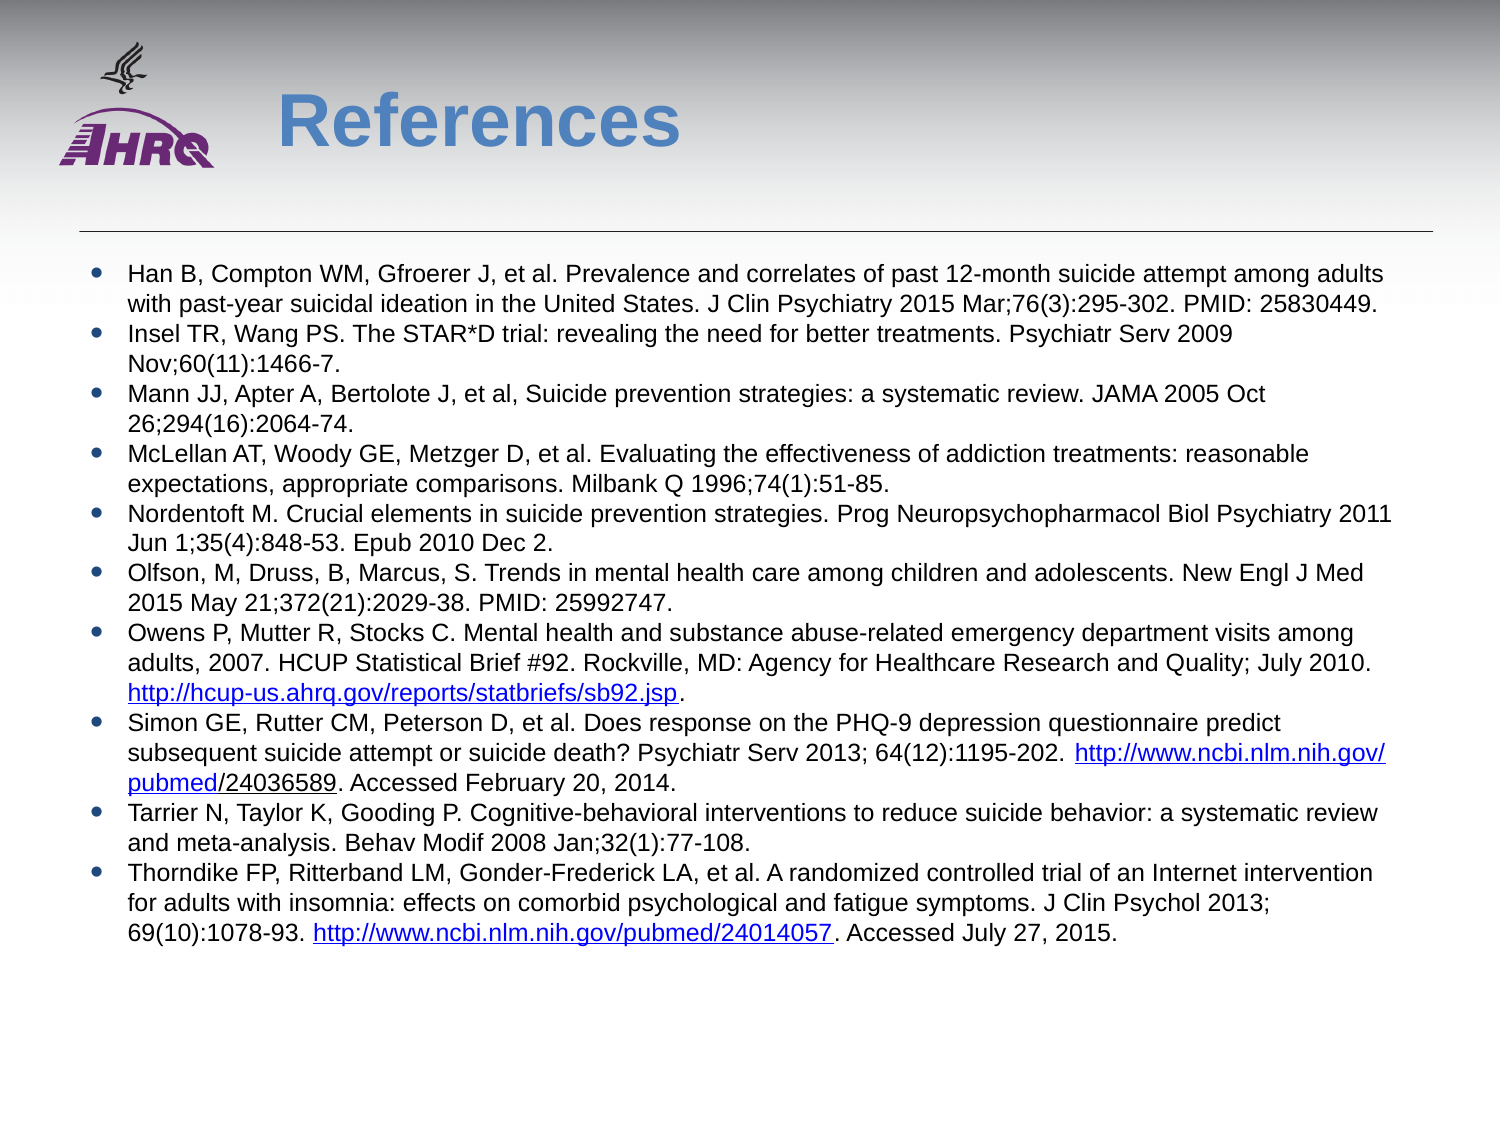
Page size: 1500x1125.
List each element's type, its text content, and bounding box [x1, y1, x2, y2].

title References [262, 45, 1425, 188]
picture [0, 0, 1500, 1125]
list Han B, Compton WM, Gfroerer J, et al. Prevalence and correlates of past 12-month suicide attempt among adults with past-year suicidal ideation in the United States. J Clin Psychiatry 2015 Mar;76(3):295-302. PMID: 25830449. Insel TR, Wang PS. The STAR*D trial: revealing the need for better treatments. Psychiatr Serv 2009 Nov;60(11):1466-7. Mann JJ, Apter A, Bertolote J, et al, Suicide prevention strategies: a systematic review. JAMA 2005 Oct 26;294(16):2064-74. McLellan AT, Woody GE, Metzger D, et al. Evaluating the effectiveness of addiction treatments: reasonable expectations, appropriate comparisons. Milbank Q 1996;74(1):51-85. Nordentoft M. Crucial elements in suicide prevention strategies. Prog Neuropsychopharmacol Biol Psychiatry 2011 Jun 1;35(4):848-53. Epub 2010 Dec 2. Olfson, M, Druss, B, Marcus, S. Trends in mental health care among children and adolescents. New Engl J Med 2015 May 21;372(21):2029-38. PMID: 25992747. Owens P, Mutter R, Stocks C. Mental health and substance abuse-related emergency department visits among adults, 2007. HCUP Statistical Brief #92. Rockville, MD: Agency for Healthcare Research and Quality; July 2010. http://hcup-us.ahrq.gov/reports/statbriefs/sb92.jsp. Simon GE, Rutter CM, Peterson D, et al. Does response on the PHQ-9 depression questionnaire predict subsequent suicide attempt or suicide death? Psychiatr Serv 2013; 64(12):1195-202. http://www.ncbi.nlm.nih.gov/ pubmed/24036589. Accessed February 20, 2014. Tarrier N, Taylor K, Gooding P. Cognitive-behavioral interventions to reduce suicide behavior: a systematic review and meta-analysis. Behav Modif 2008 Jan;32(1):77-108. Thorndike FP, Ritterband LM, Gonder-Frederick LA, et al. A randomized controlled trial of an Internet intervention for adults with insomnia: effects on comorbid psychological and fatigue symptoms. J Clin Psychol 2013; 69(10):1078-93. http://www.ncbi.nlm.nih.gov/pubmed/24014057. Accessed July 27, 2015. [75, 249, 1425, 1063]
